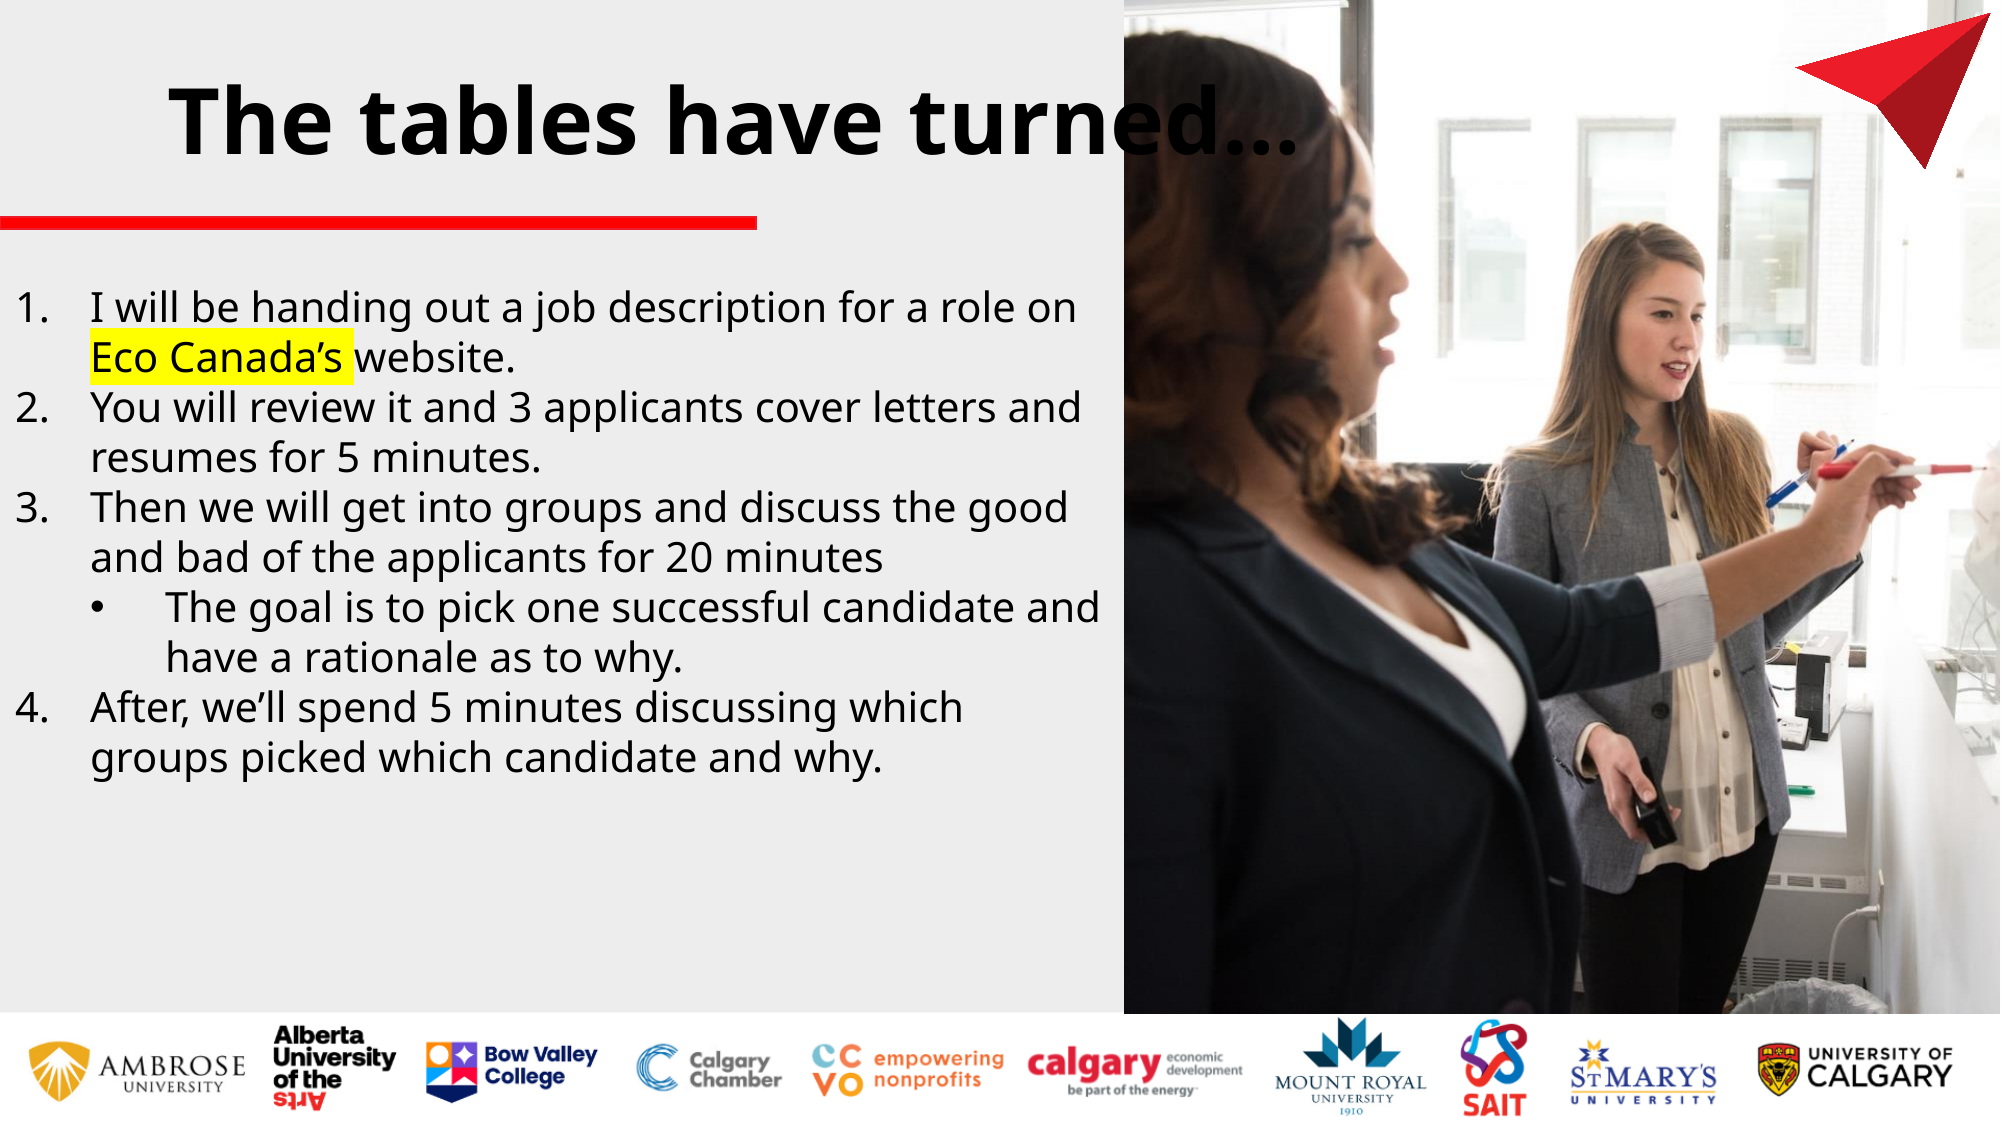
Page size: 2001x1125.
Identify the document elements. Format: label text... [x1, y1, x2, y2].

picture [0, 0, 2001, 1125]
text_box [0, 216, 757, 222]
text_box The tables have turned… [152, 55, 1124, 180]
text_box I will be handing out a job description for a role on Eco Canada’s website. You will review it and 3 applicants cover letters and resumes for 5 minutes. Then we will get into groups and discuss the good and bad of the applicants for 20 minutes The goal is to pick one successful candidate and have a rationale as to why. After, we’ll spend 5 minutes discussing which groups picked which candidate and why. [0, 222, 1125, 1039]
